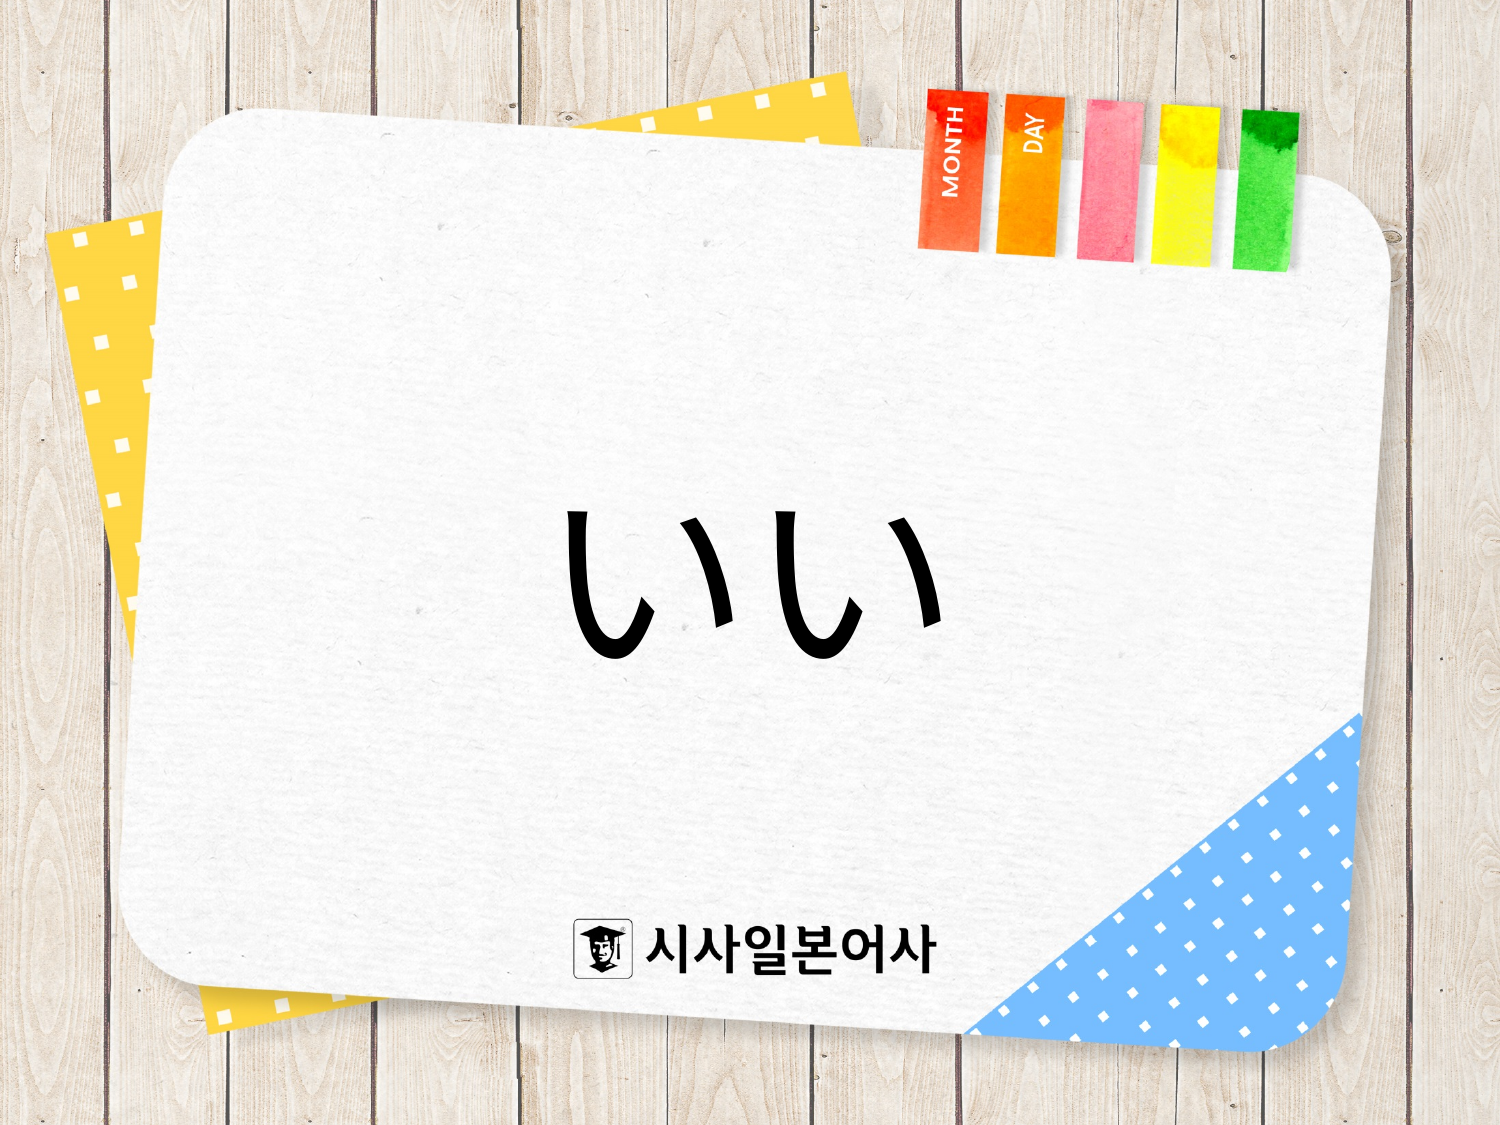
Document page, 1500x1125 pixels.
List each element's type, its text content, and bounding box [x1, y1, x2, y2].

title いい [75, 338, 1425, 811]
picture [0, 0, 1500, 1125]
